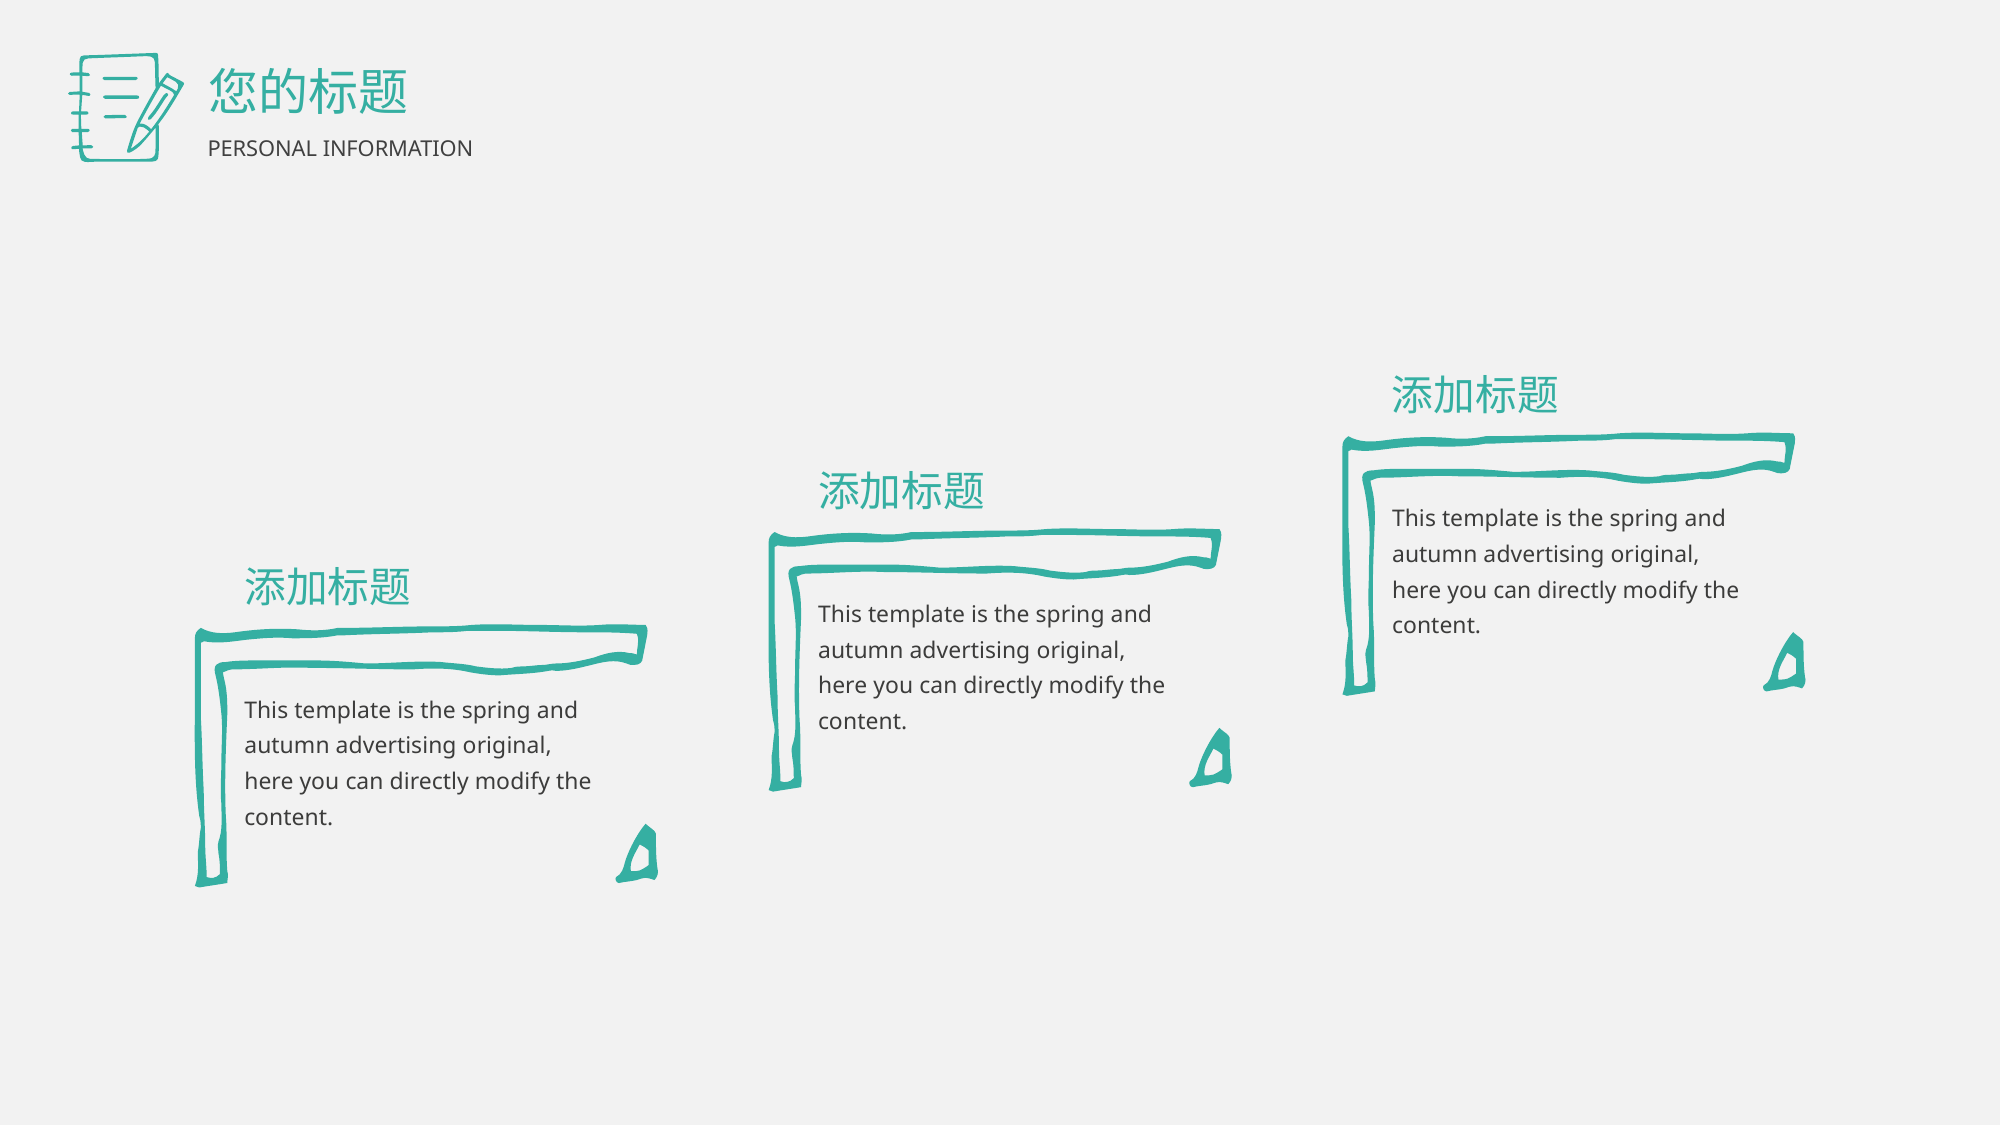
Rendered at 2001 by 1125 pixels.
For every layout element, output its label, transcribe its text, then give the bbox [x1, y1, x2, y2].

text_box PERSONAL INFORMATION [192, 119, 597, 169]
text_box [67, 52, 185, 163]
text_box 添加标题 [1377, 361, 1633, 427]
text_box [193, 623, 659, 888]
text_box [767, 527, 1233, 792]
text_box 您的标题 [194, 52, 424, 119]
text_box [1340, 431, 1807, 696]
text_box 添加标题 [229, 553, 485, 618]
text_box 添加标题 [803, 457, 1059, 523]
